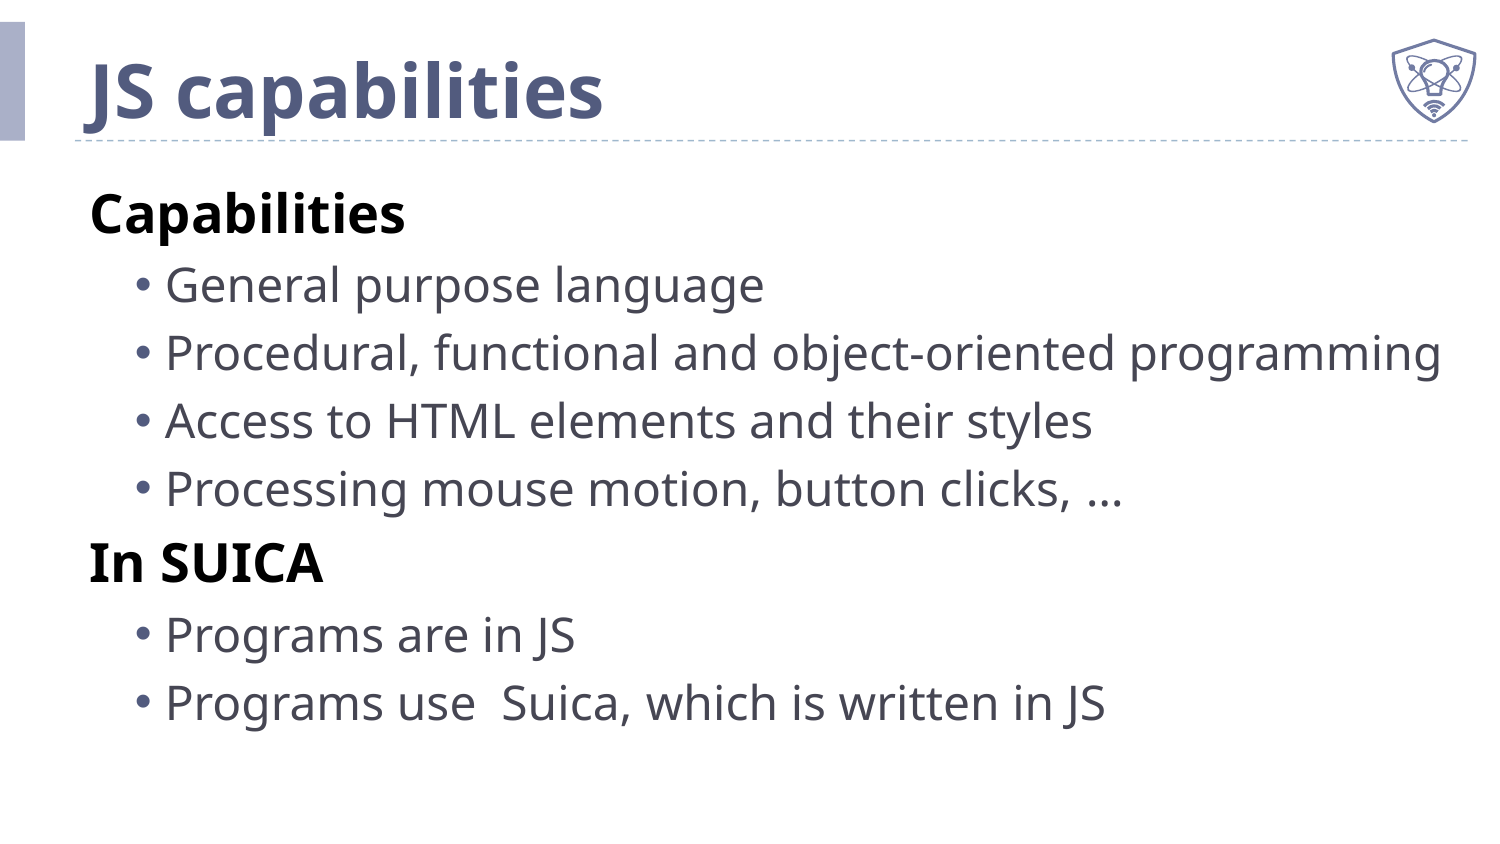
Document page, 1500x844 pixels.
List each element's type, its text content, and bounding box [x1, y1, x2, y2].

title JS capabilities [75, 18, 1475, 141]
list Capabilities General purpose language Procedural, functional and object-oriented programming Access to HTML elements and their styles Processing mouse motion, button clicks, … In SUICA Programs are in JS Programs use Suica, which is written in JS [75, 171, 1475, 835]
